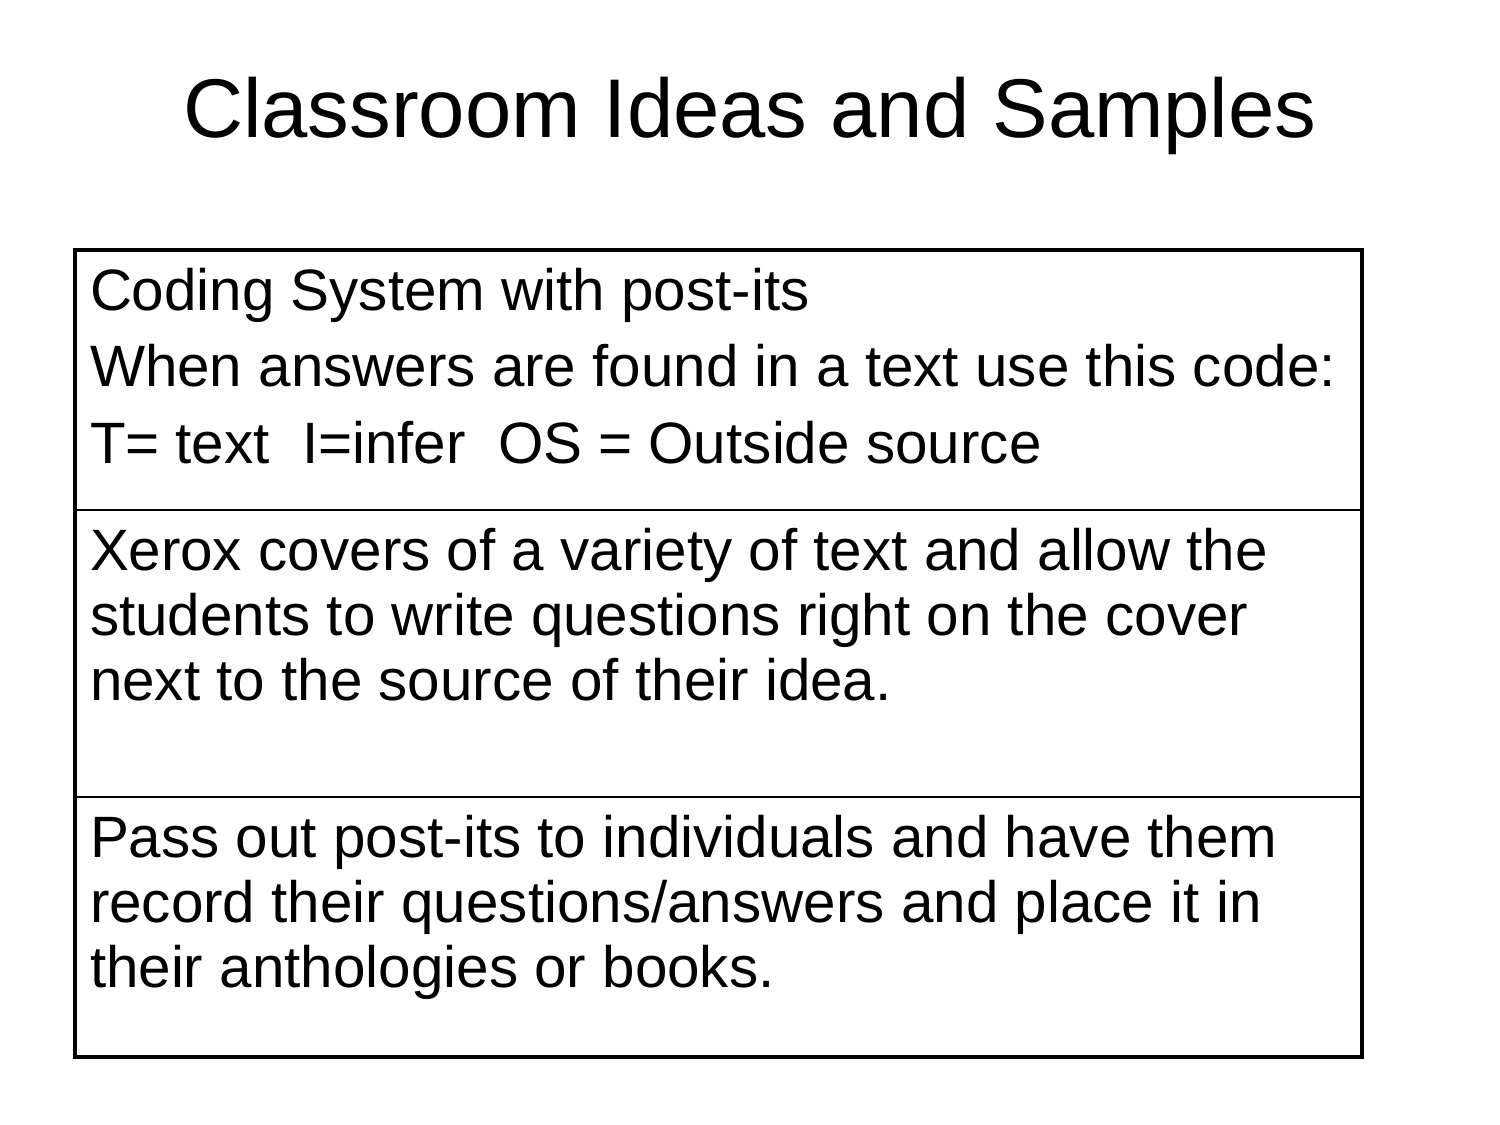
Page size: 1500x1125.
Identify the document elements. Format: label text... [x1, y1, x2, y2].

table_cell Xerox covers of a variety of text and allow the students to write questions right on the cover next to the source of their idea. [77, 511, 1360, 796]
table_header Coding System with post-its When answers are found in a text use this code: T= text I=infer OS = Outside source [77, 252, 1360, 509]
table_cell Pass out post-its to individuals and have them record their questions/answers and place it in their anthologies or books. [77, 798, 1360, 1055]
title Classroom Ideas and Samples [74, 44, 1426, 163]
